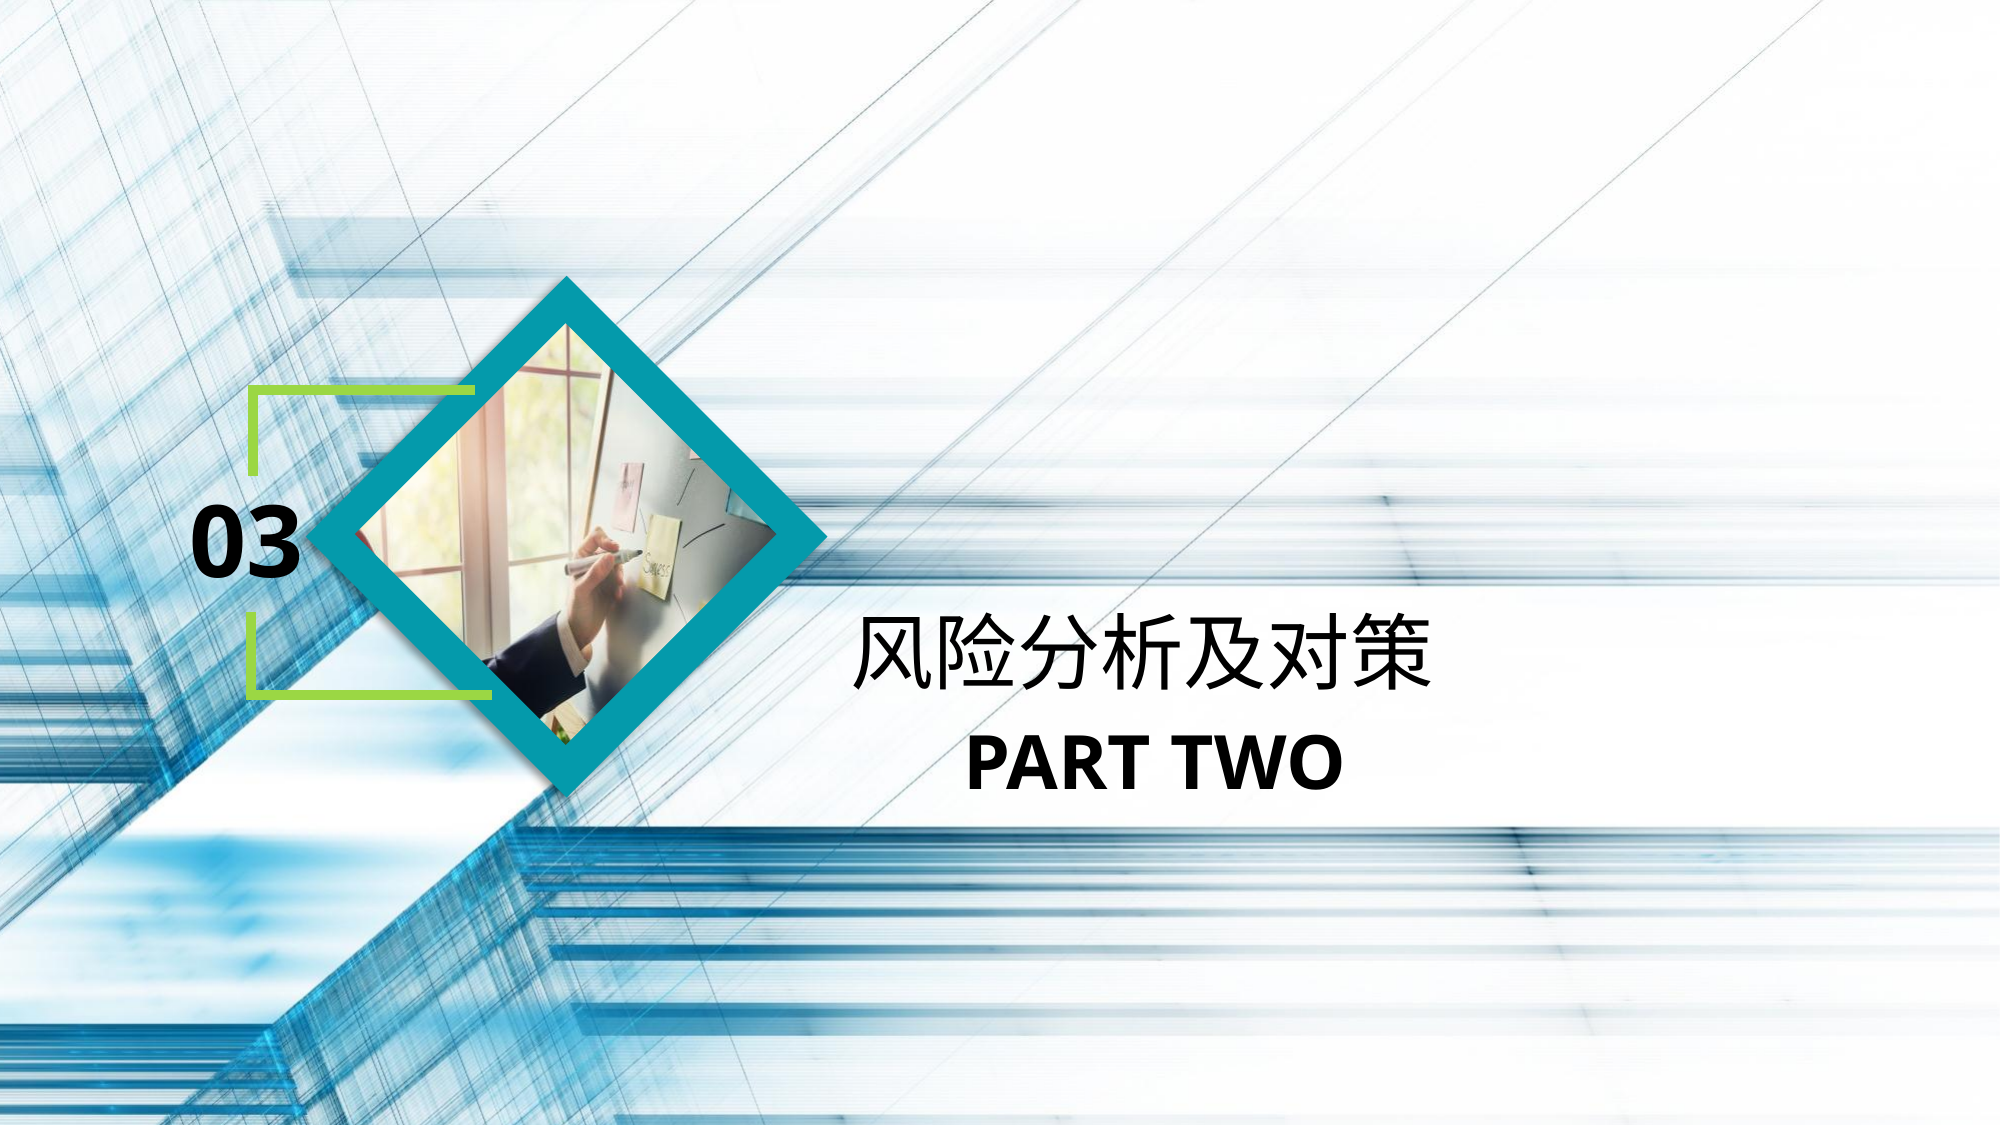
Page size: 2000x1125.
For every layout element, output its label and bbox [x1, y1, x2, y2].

picture [0, 0, 2000, 1125]
text_box [827, 592, 1458, 814]
text_box [305, 275, 828, 798]
